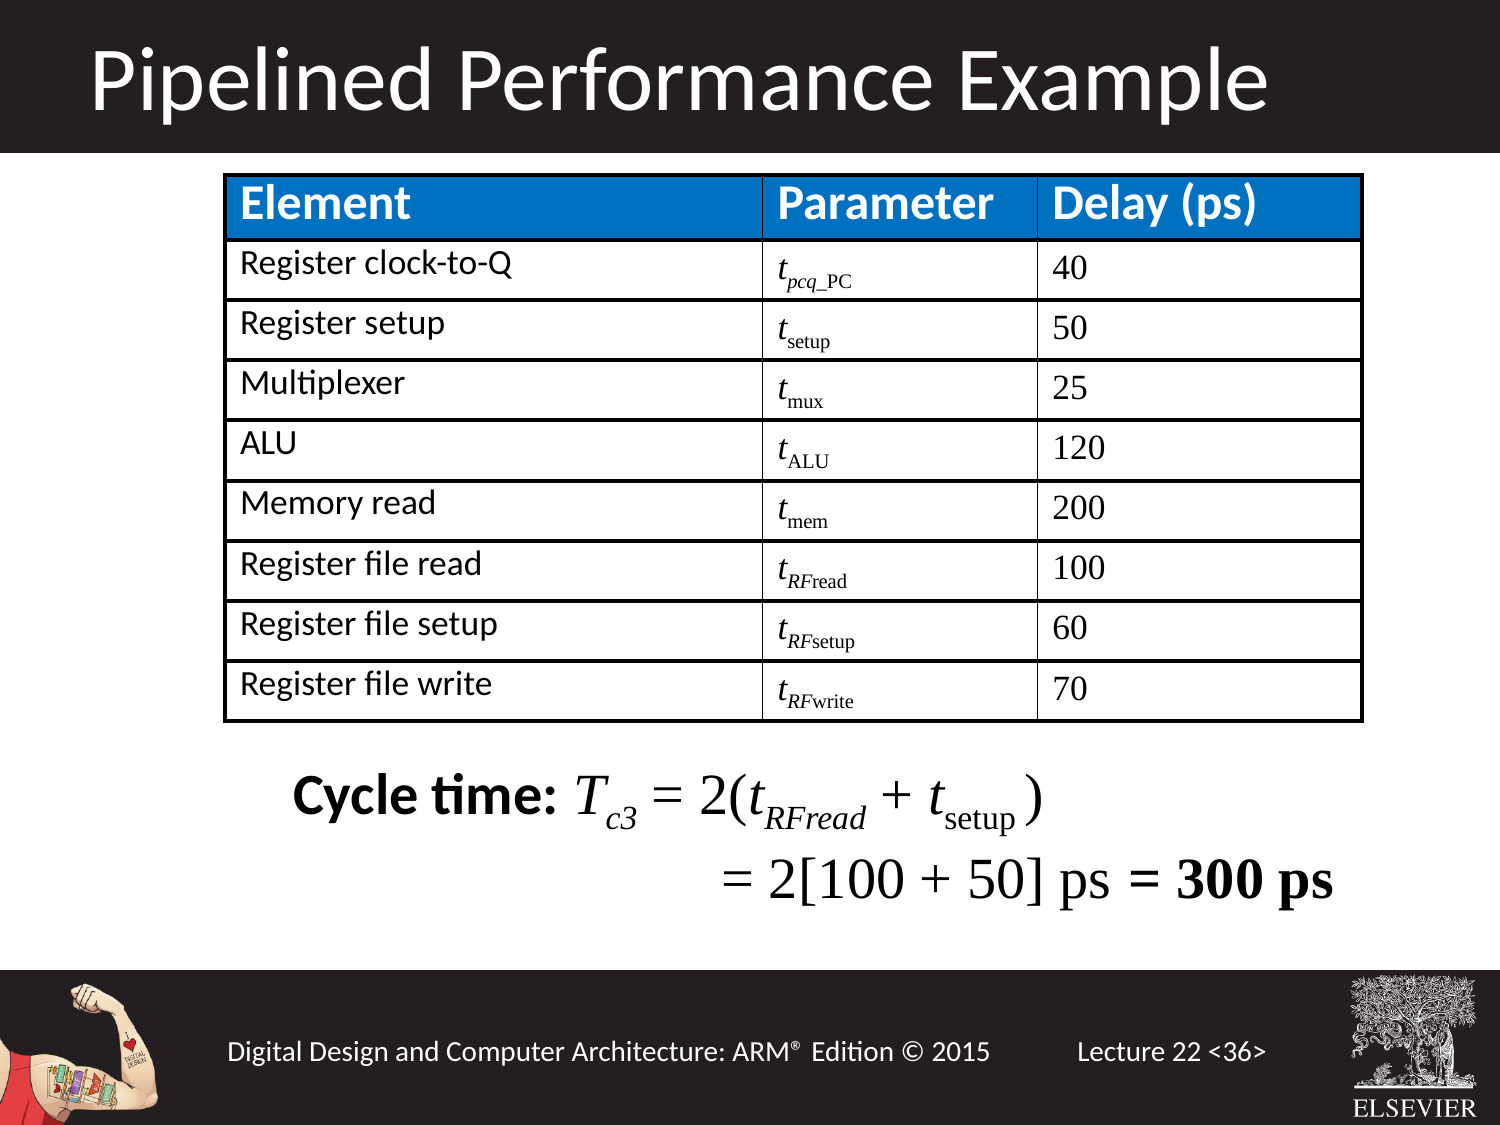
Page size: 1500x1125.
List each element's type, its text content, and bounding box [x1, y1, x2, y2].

table_header Delay (ps) [1038, 177, 1360, 231]
table_cell 200 [1038, 483, 1360, 539]
picture [0, 979, 163, 1125]
table_cell tpcq_PC [763, 242, 1037, 298]
table_cell Register file read [227, 543, 762, 599]
table_header Parameter [763, 177, 1037, 231]
table_cell tRFsetup [763, 603, 1037, 659]
table_cell tRFwrite [763, 663, 1037, 719]
table_cell 40 [1038, 242, 1360, 298]
table_header Parameter [763, 233, 1037, 238]
table_cell 25 [1038, 362, 1360, 418]
table_cell tALU [763, 422, 1037, 479]
table_header Element [227, 233, 762, 238]
picture [1350, 974, 1477, 1117]
table_cell 120 [1038, 422, 1360, 479]
table_header Delay (ps) [1038, 233, 1360, 238]
table_cell tmem [763, 483, 1037, 539]
table_cell Register file write [227, 663, 762, 719]
table_cell 60 [1038, 603, 1360, 659]
table_cell ALU [227, 422, 762, 479]
text_box Cycle time: Tc3 = 2(tRFread + tsetup ) = 2[100 + 50] ps = 300 ps [278, 750, 1375, 925]
text_box Pipelined Performance Example [75, 11, 1375, 136]
table_cell tsetup [763, 302, 1037, 358]
table_cell tRFread [763, 543, 1037, 599]
table_cell Register setup [227, 302, 762, 358]
table_cell 100 [1038, 543, 1360, 599]
table_cell tmux [763, 362, 1037, 418]
table_cell 70 [1038, 663, 1360, 719]
table_cell Memory read [227, 483, 762, 539]
table_header Element [227, 177, 762, 231]
table_cell Multiplexer [227, 362, 762, 418]
table_cell Register file setup [227, 603, 762, 659]
table_cell 50 [1038, 302, 1360, 358]
table_cell Register clock-to-Q [227, 242, 762, 298]
